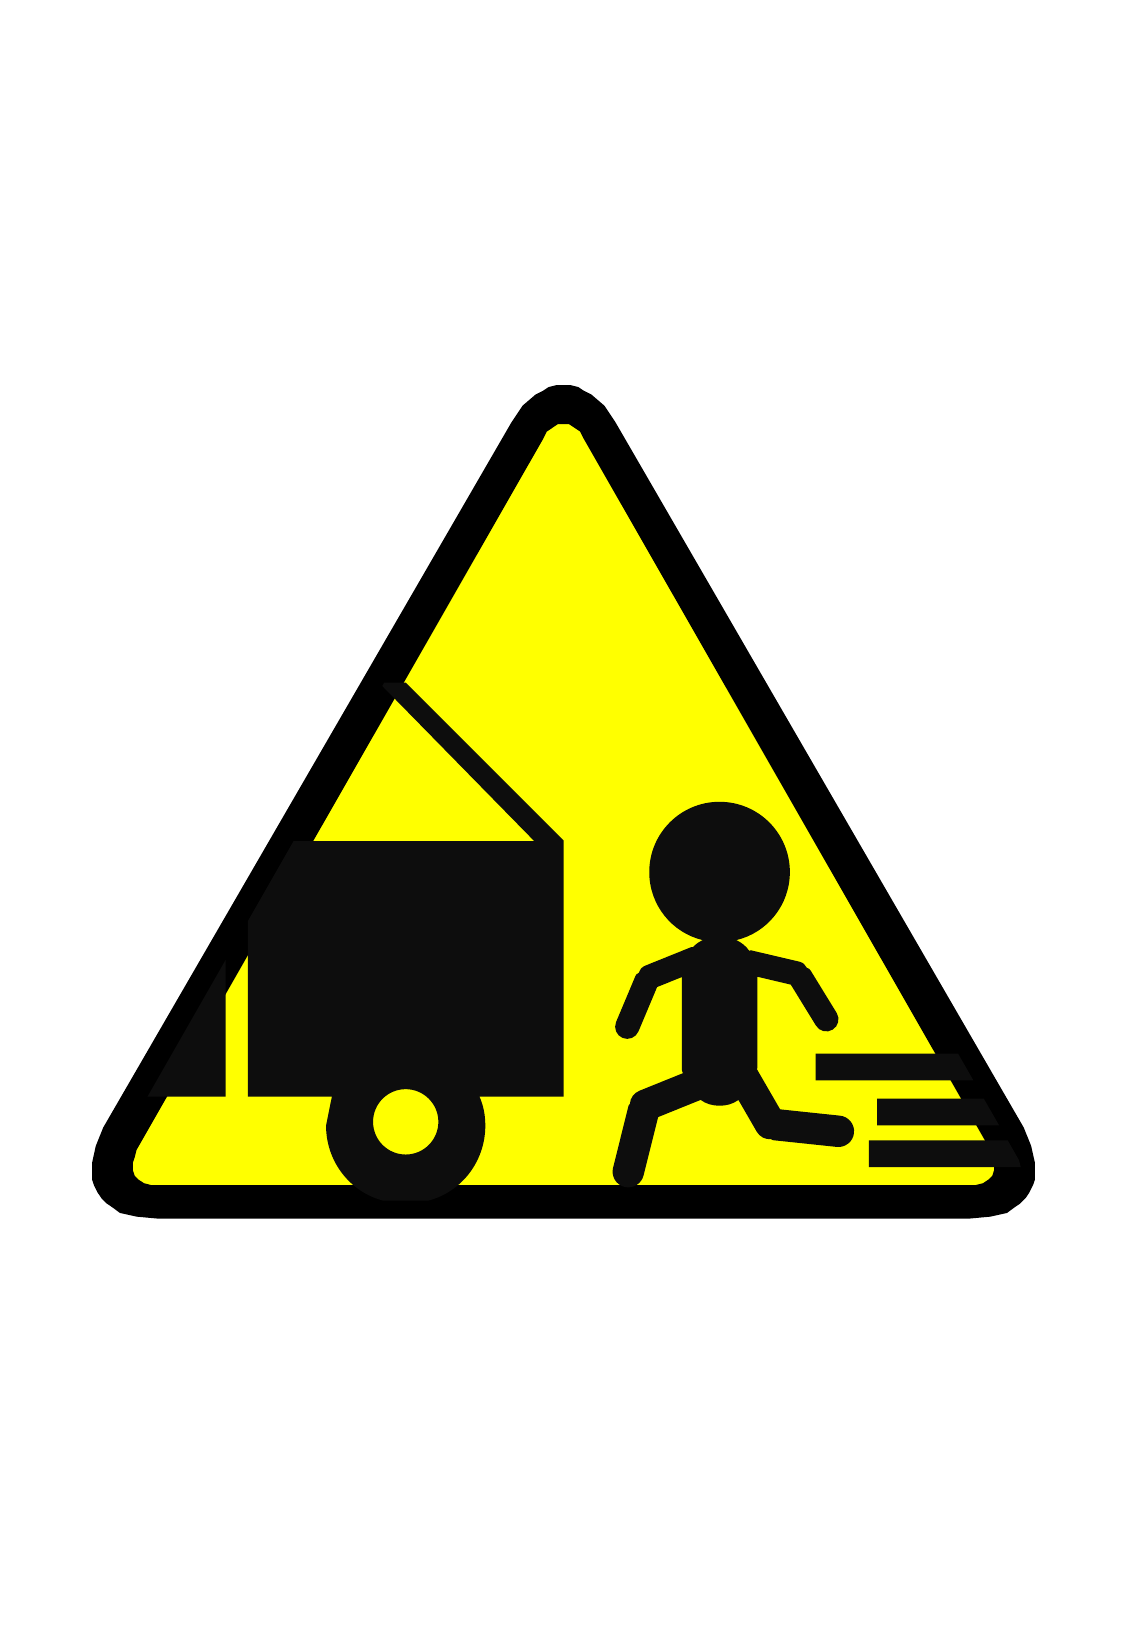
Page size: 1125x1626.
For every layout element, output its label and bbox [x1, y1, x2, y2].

text_box [91, 384, 1036, 1219]
